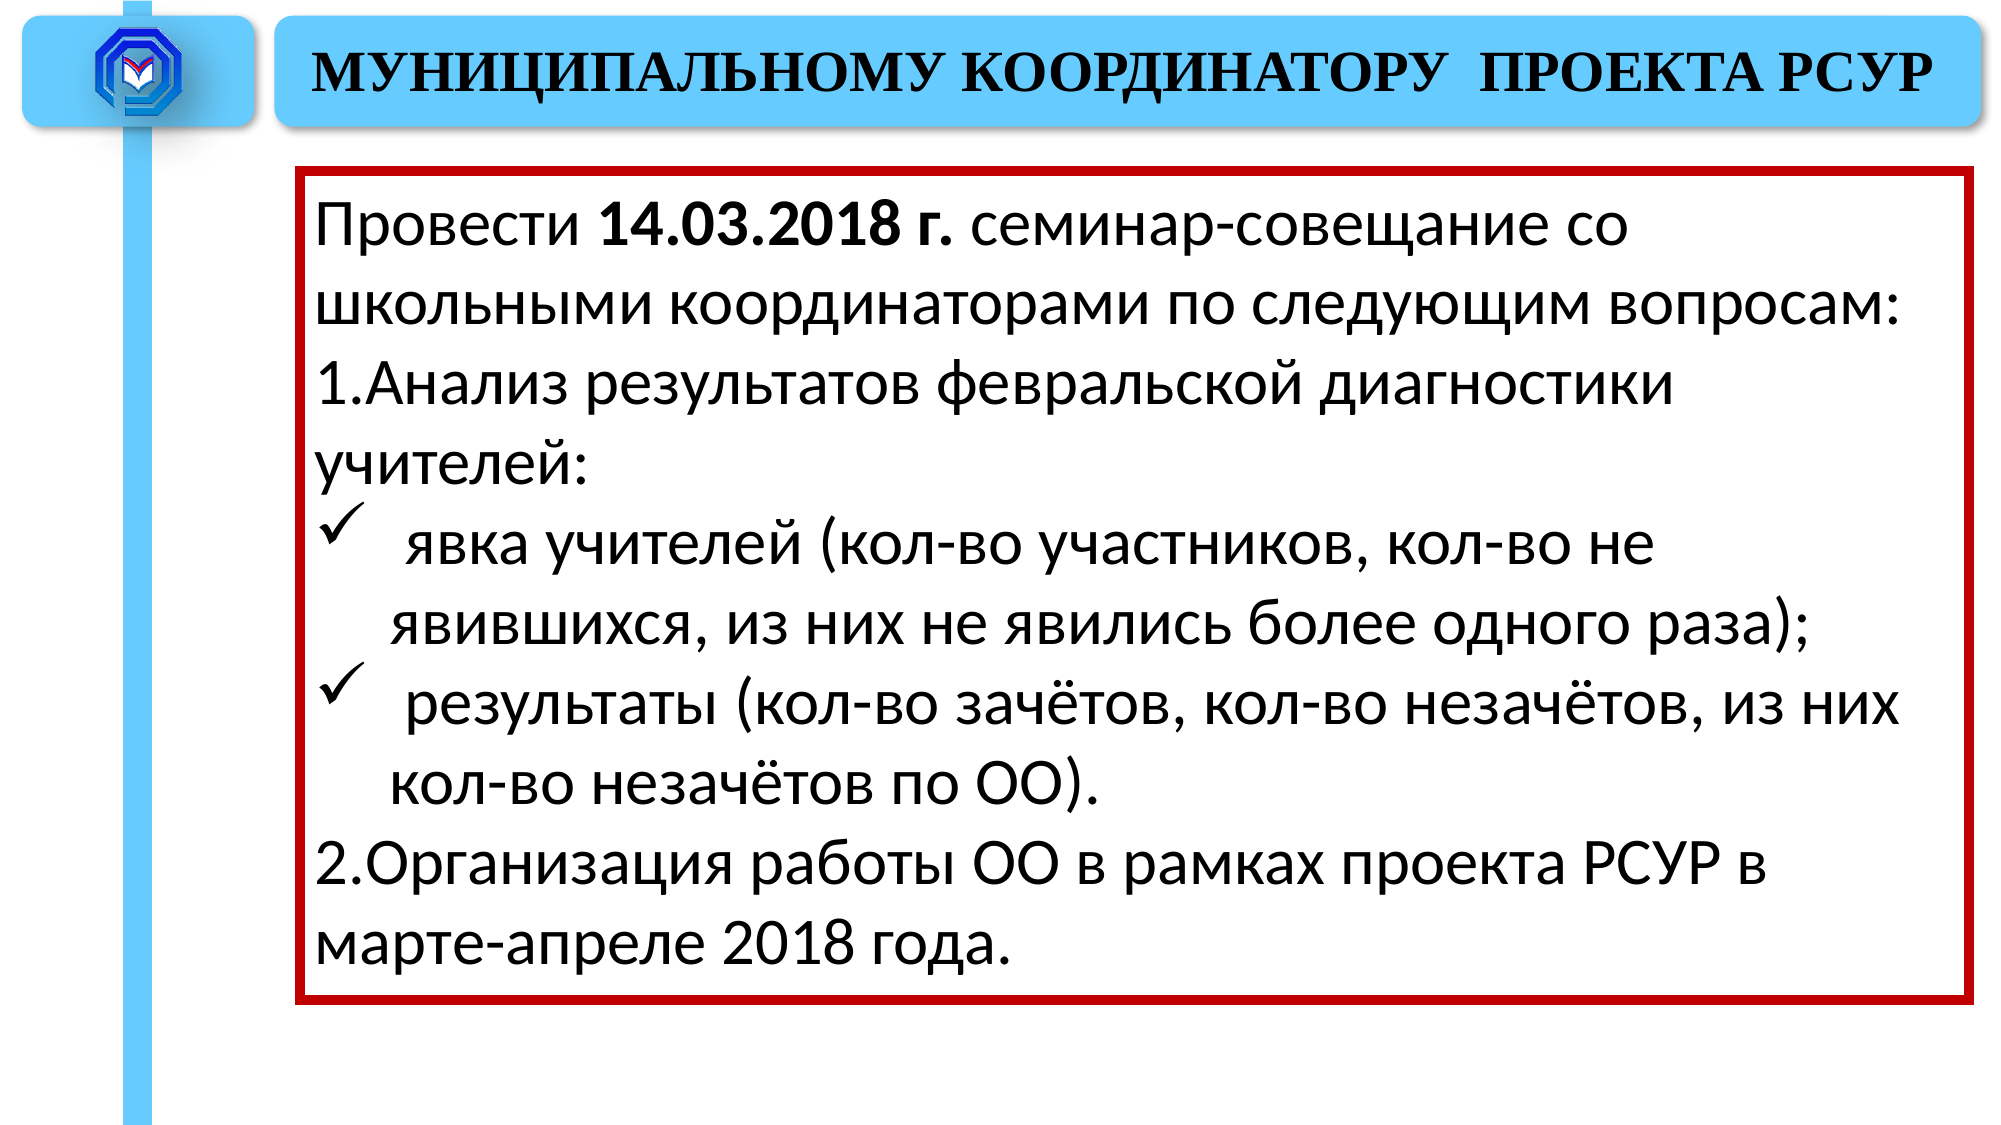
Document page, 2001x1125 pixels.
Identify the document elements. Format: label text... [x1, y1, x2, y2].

title МУНИЦИПАЛЬНОМУ КООРДИНАТОРУ ПРОЕКТА РСУР [296, 14, 1961, 132]
text_box Провести 14.03.2018 г. семинар-совещание со школьными координаторами по следующим вопросам: 1.Анализ результатов февральской диагностики учителей: явка учителей (кол-во участников, кол-во не явившихся, из них не явились более одного раза); результаты (кол-во зачётов, кол-во незачётов, из них кол-во незачётов по ОО). 2.Организация работы ОО в рамках проекта РСУР в марте-апреле 2018 года. [299, 170, 1970, 1001]
list [275, 158, 1982, 1028]
picture [91, 23, 186, 119]
